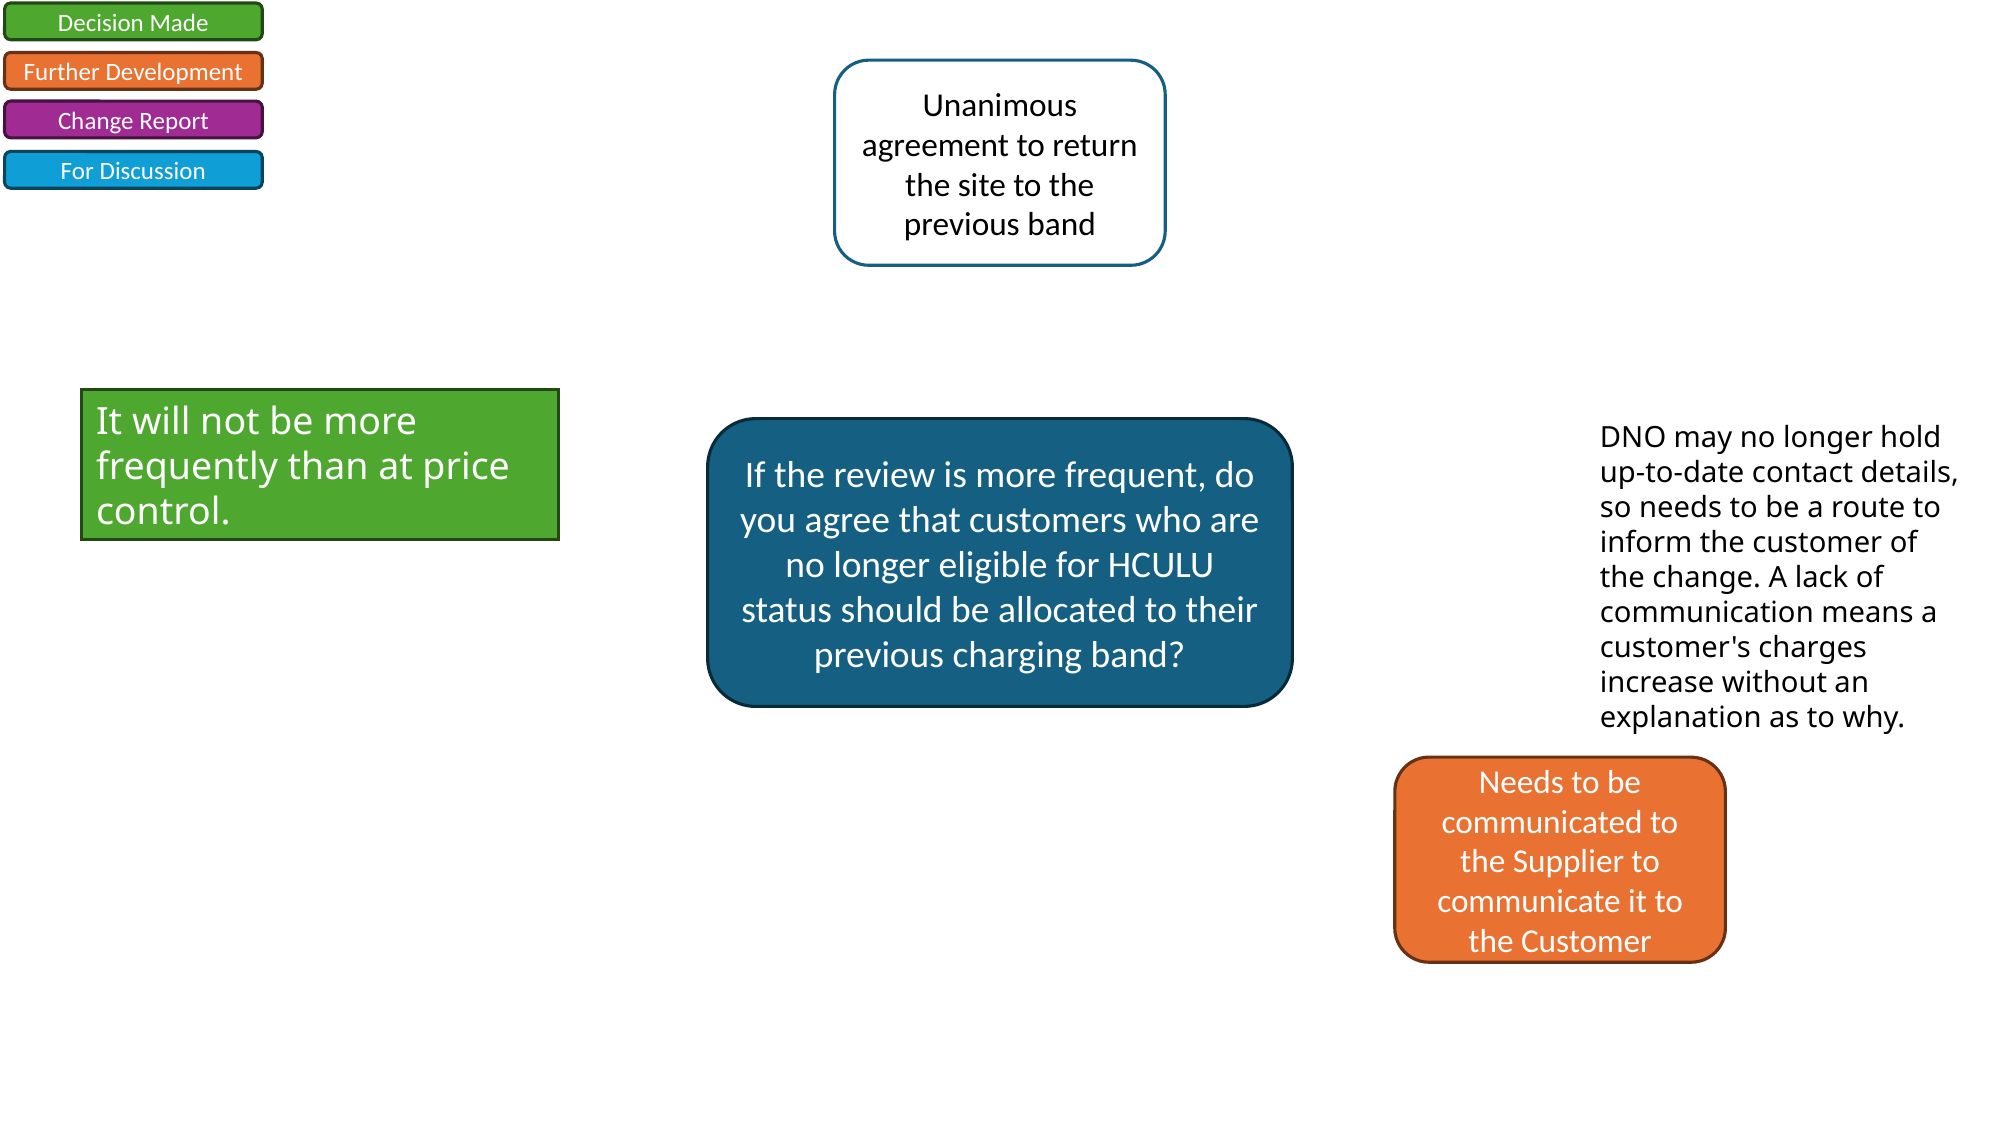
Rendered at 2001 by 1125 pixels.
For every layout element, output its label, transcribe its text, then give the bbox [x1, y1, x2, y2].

text_box Decision Made [2, 1, 264, 42]
text_box For Discussion [2, 149, 264, 190]
text_box If the review is more frequent, do you agree that customers who are no longer eligible for HCULU status should be allocated to their previous charging band? [706, 417, 1294, 708]
text_box It will not be more frequently than at price control. [80, 388, 560, 541]
text_box Change Report [2, 99, 264, 140]
text_box Further Development [2, 50, 264, 91]
text_box Unanimous agreement to return the site to the previous band [833, 58, 1167, 267]
text_box Needs to be communicated to the Supplier to communicate it to the Customer [1393, 755, 1727, 964]
text_box DNO may no longer hold up-to-date contact details, so needs to be a route to inform the customer of the change. A lack of communication means a customer's charges increase without an explanation as to why. [1585, 411, 1977, 741]
